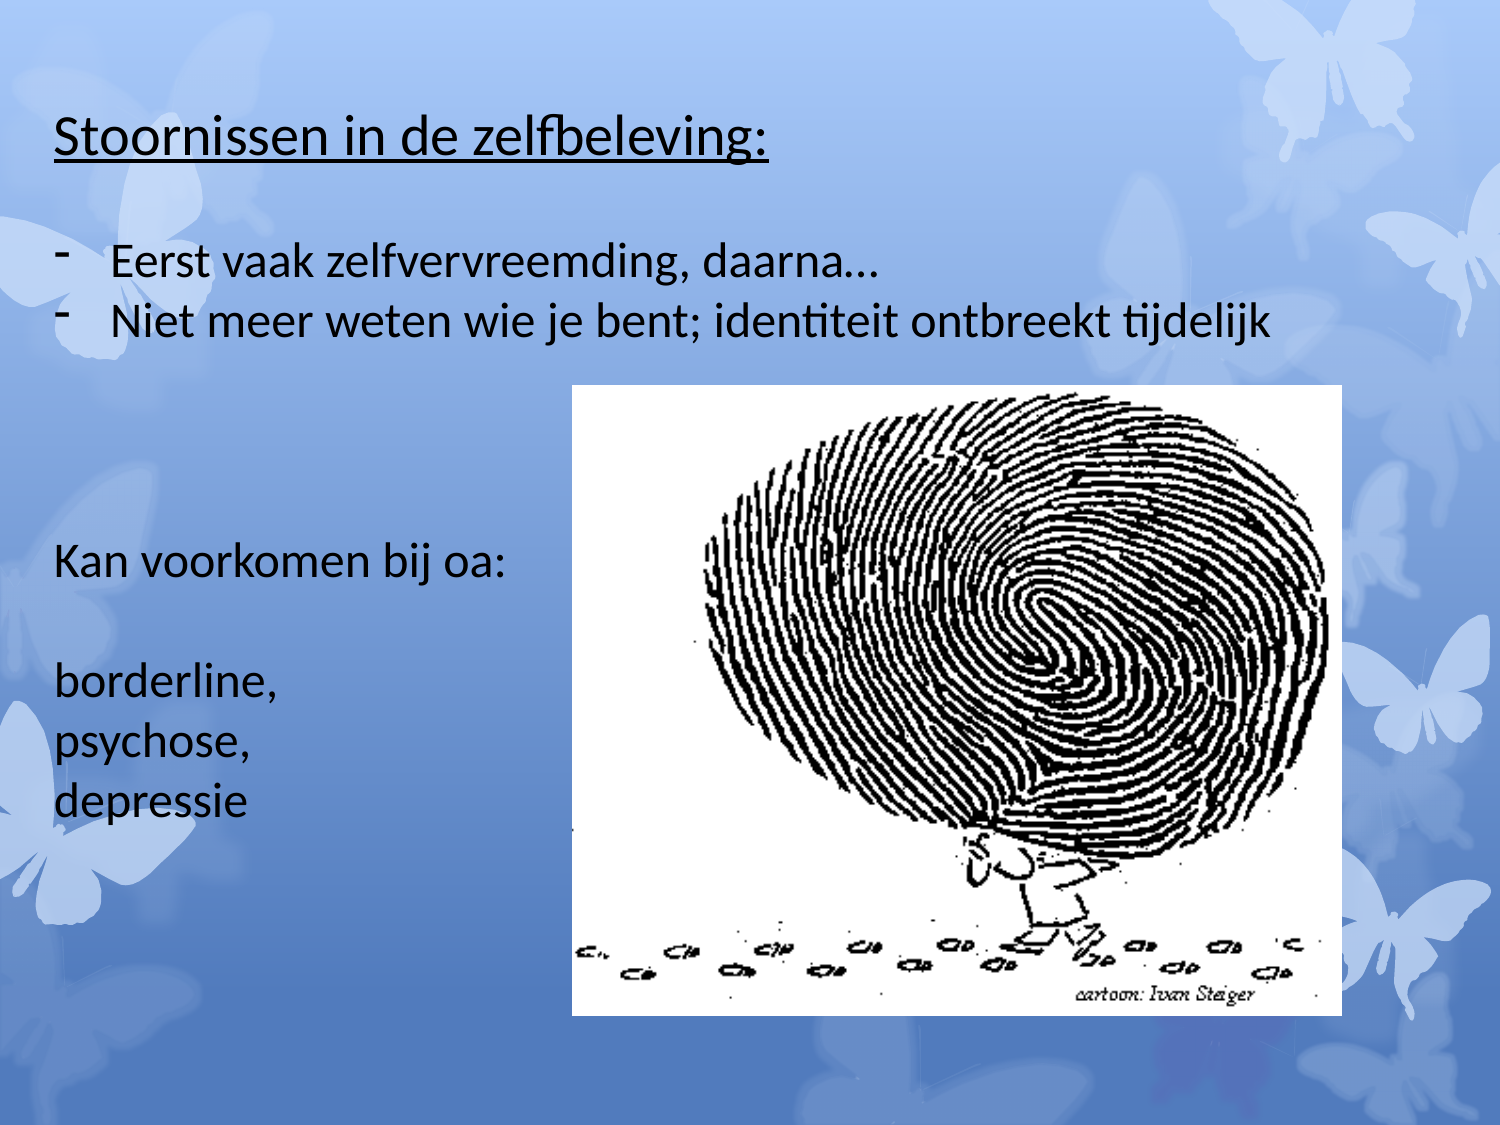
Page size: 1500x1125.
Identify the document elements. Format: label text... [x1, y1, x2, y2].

text_box Stoornissen in de zelfbeleving: Eerst vaak zelfvervreemding, daarna… Niet meer weten wie je bent; identiteit ontbreekt tijdelijk Kan voorkomen bij oa: borderline, psychose, depressie [39, 90, 1445, 835]
picture [572, 384, 1343, 1016]
